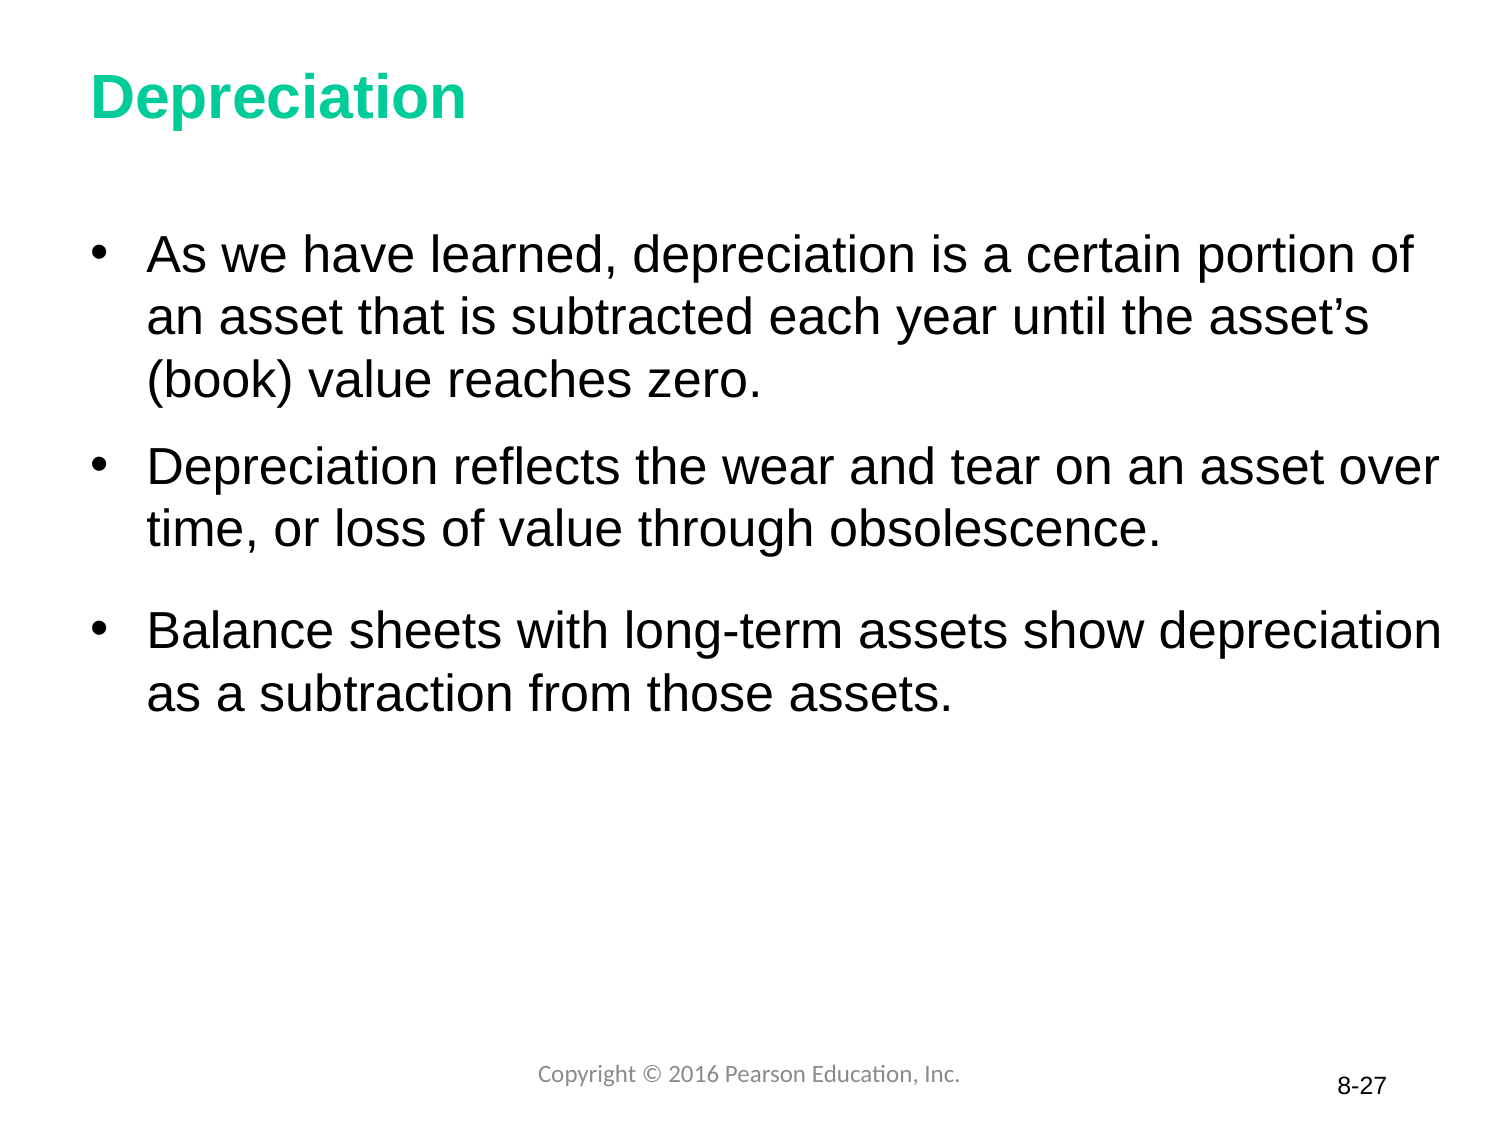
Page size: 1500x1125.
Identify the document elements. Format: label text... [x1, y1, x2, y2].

footer Copyright © 2016 Pearson Education, Inc. [512, 1042, 988, 1103]
list As we have learned, depreciation is a certain portion of an asset that is subtracted each year until the asset’s (book) value reaches zero. Depreciation reflects the wear and tear on an asset over time, or loss of value through obsolescence. Balance sheets with long-term assets show depreciation as a subtraction from those assets. [75, 212, 1463, 955]
title Depreciation [75, 0, 1425, 188]
